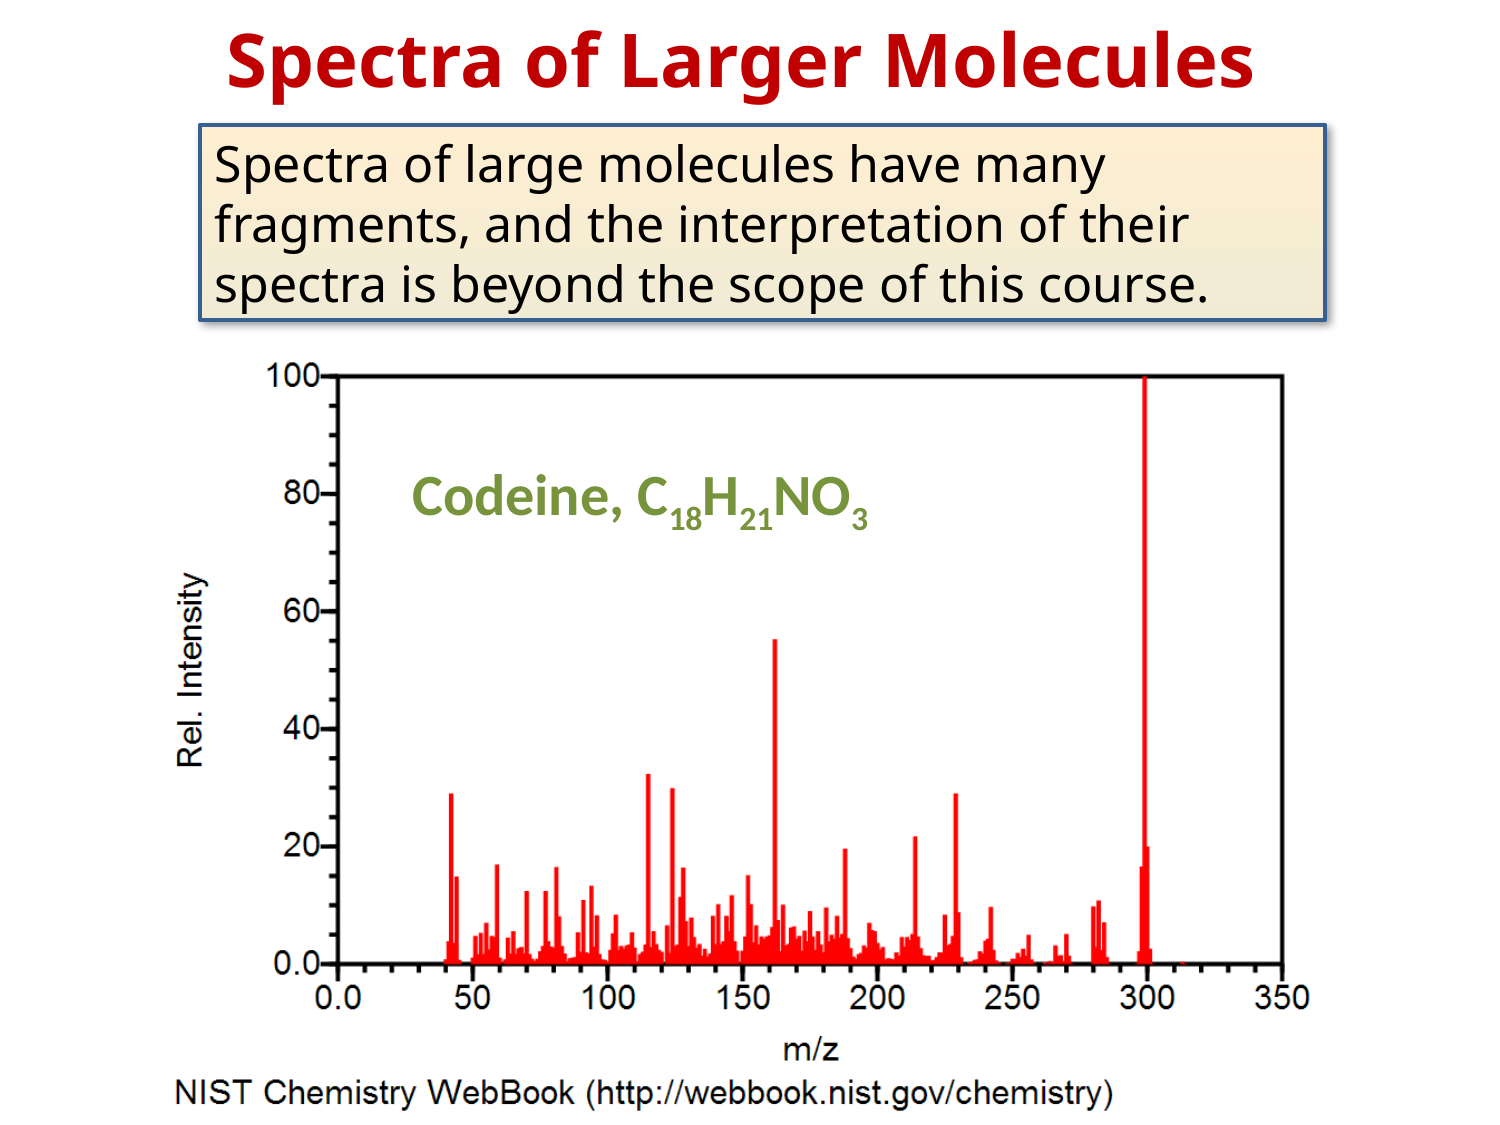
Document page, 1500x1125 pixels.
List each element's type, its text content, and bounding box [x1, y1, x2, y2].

text_box Spectra of large molecules have many fragments, and the interpretation of their spectra is beyond the scope of this course. [199, 124, 1325, 320]
picture [157, 358, 1326, 1113]
title Spectra of Larger Molecules [66, 5, 1417, 111]
